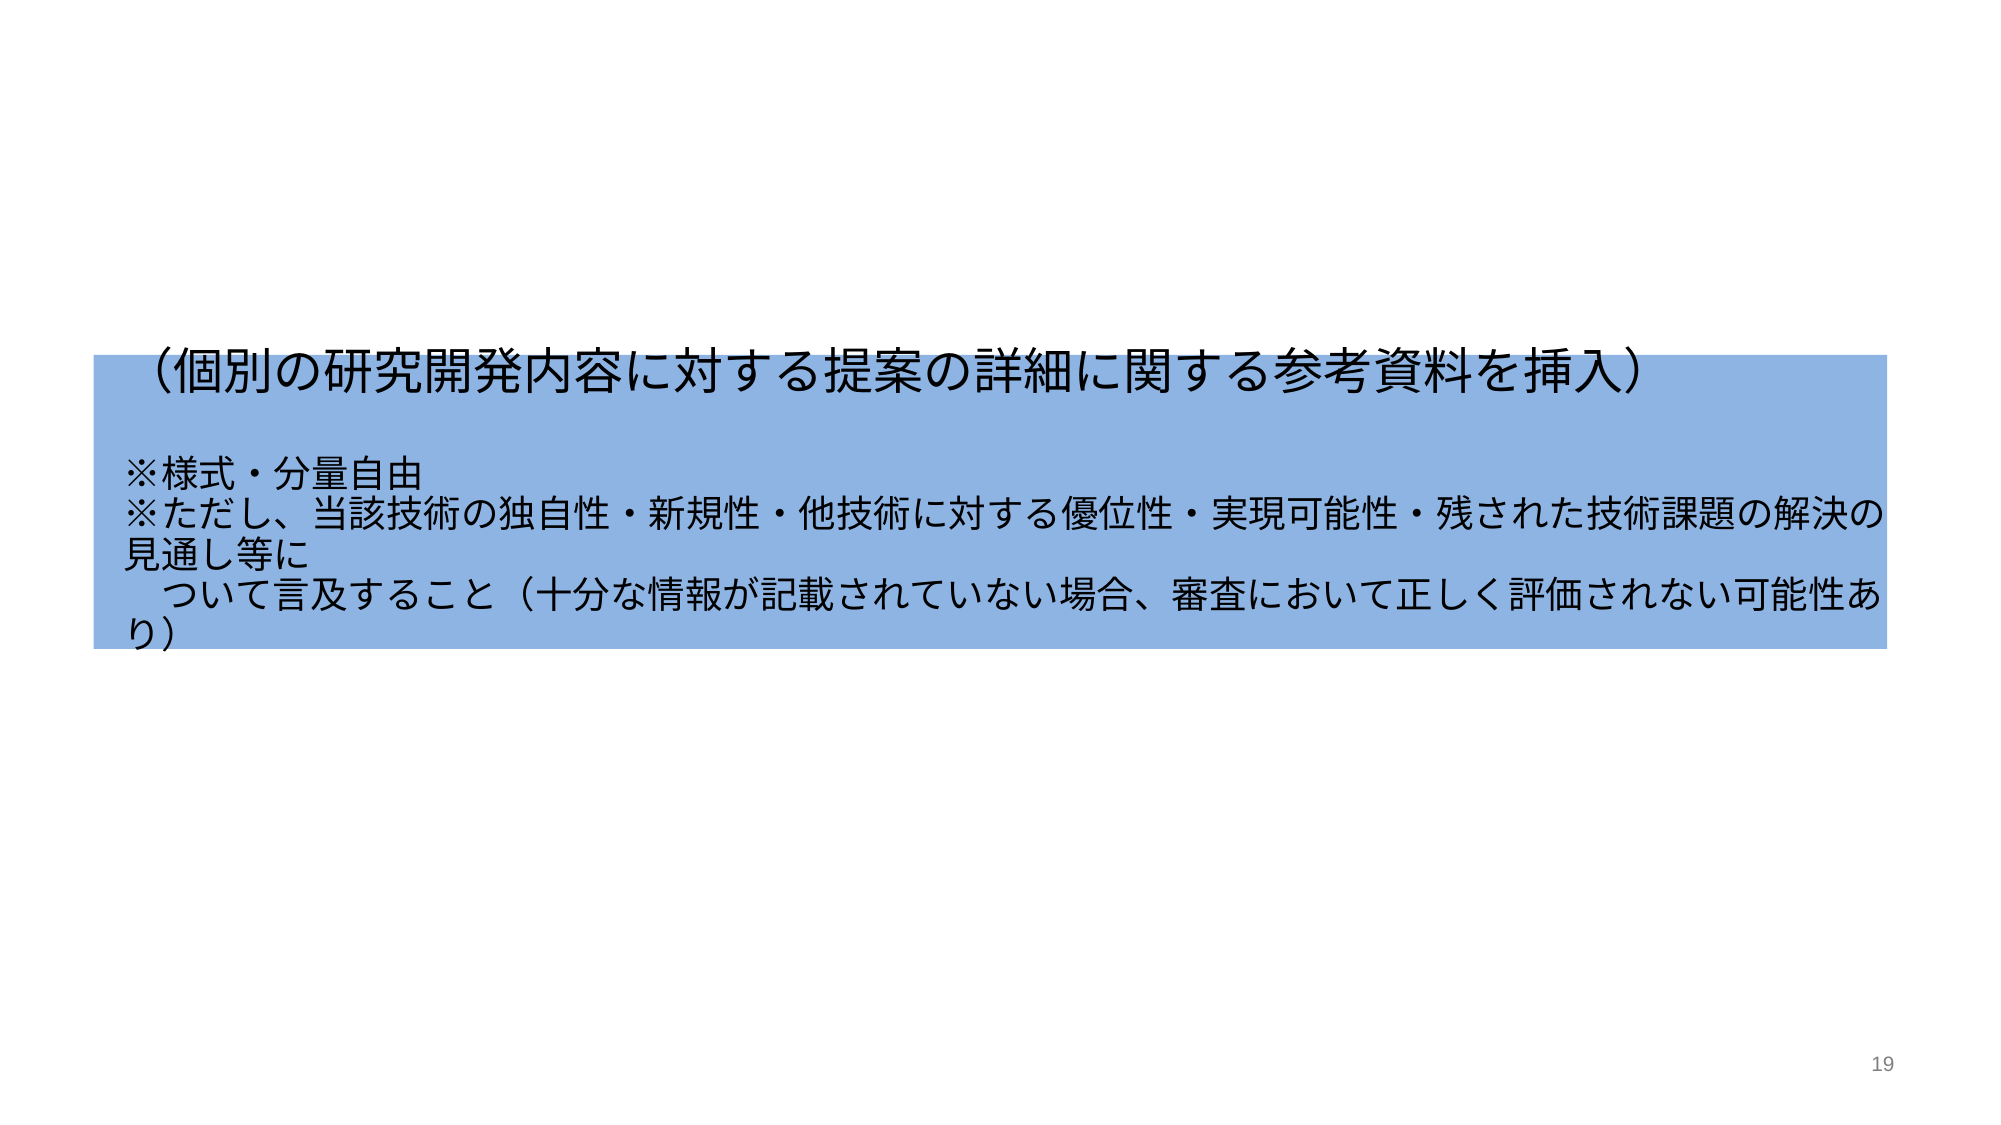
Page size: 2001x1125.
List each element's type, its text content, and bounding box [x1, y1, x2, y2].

title （個別の研究開発内容に対する提案の詳細に関する参考資料を挿入） ※様式・分量自由 ※ただし、当該技術の独自性・新規性・他技術に対する優位性・実現可能性・残された技術課題の解決の見通し等に ついて言及すること（十分な情報が記載されていない場合、審査において正しく評価されない可能性あり） [93, 354, 1888, 649]
